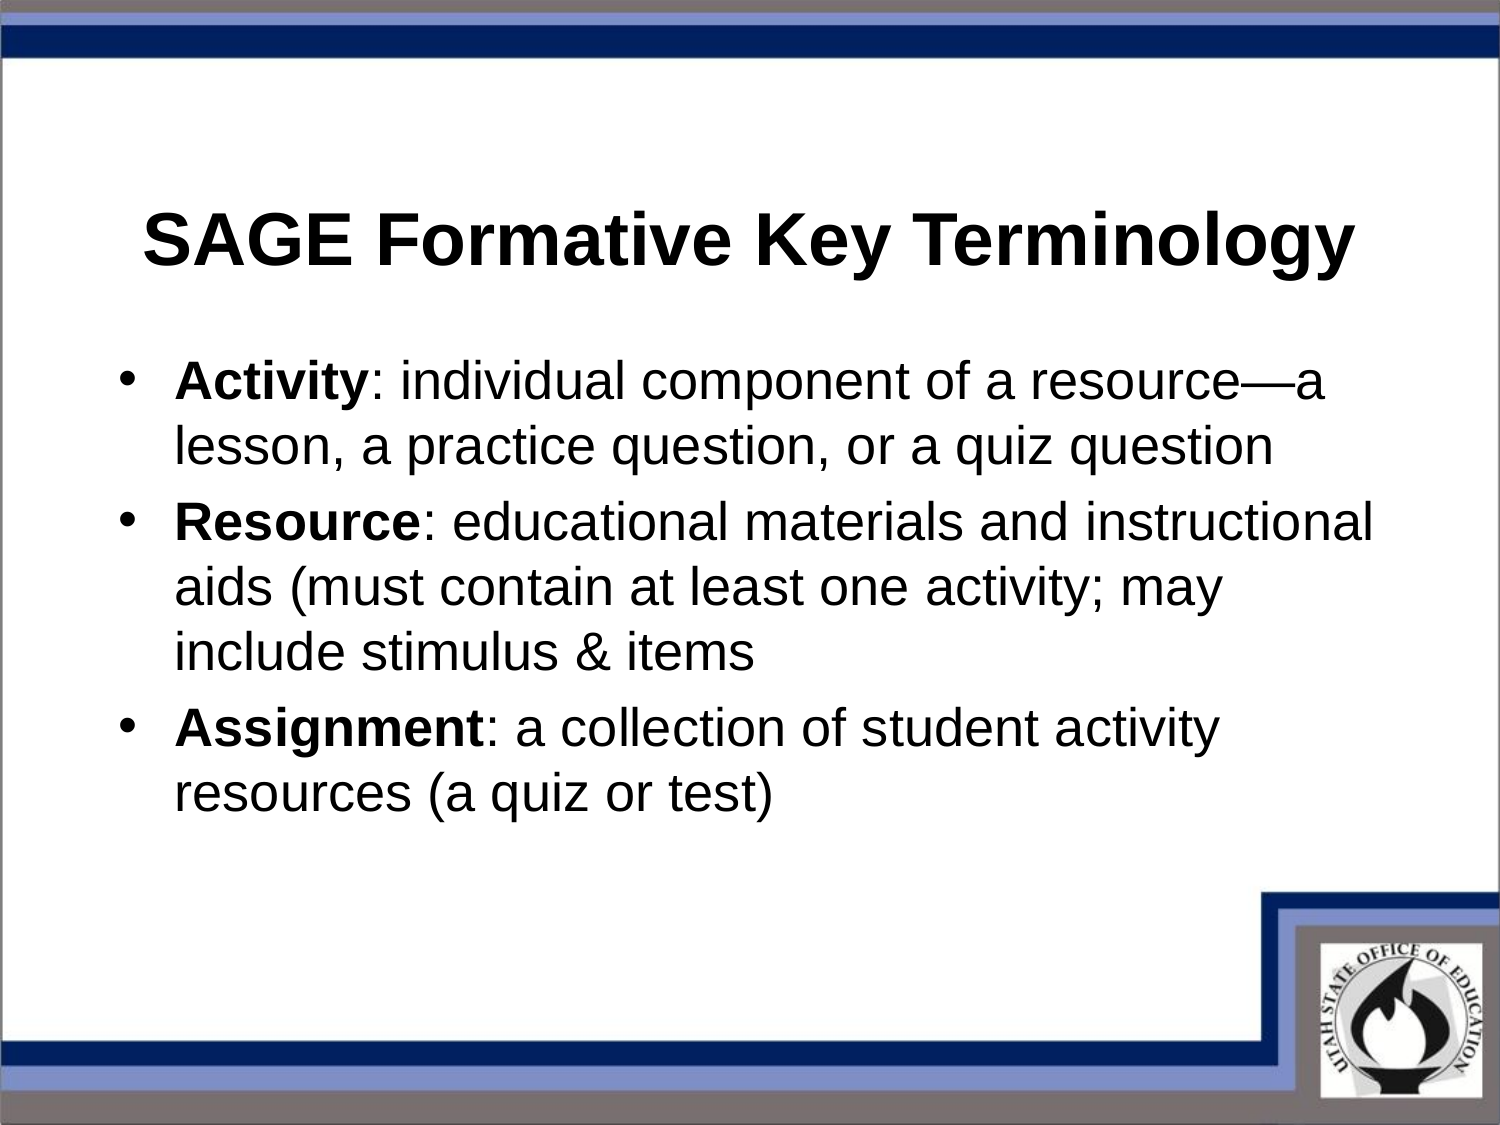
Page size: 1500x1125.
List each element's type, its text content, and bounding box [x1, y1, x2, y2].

list Activity: individual component of a resource—a lesson, a practice question, or a quiz question Resource: educational materials and instructional aids (must contain at least one activity; may include stimulus & items Assignment: a collection of student activity resources (a quiz or test) [103, 337, 1397, 873]
picture [0, 0, 1500, 1125]
title SAGE Formative Key Terminology [103, 185, 1397, 286]
